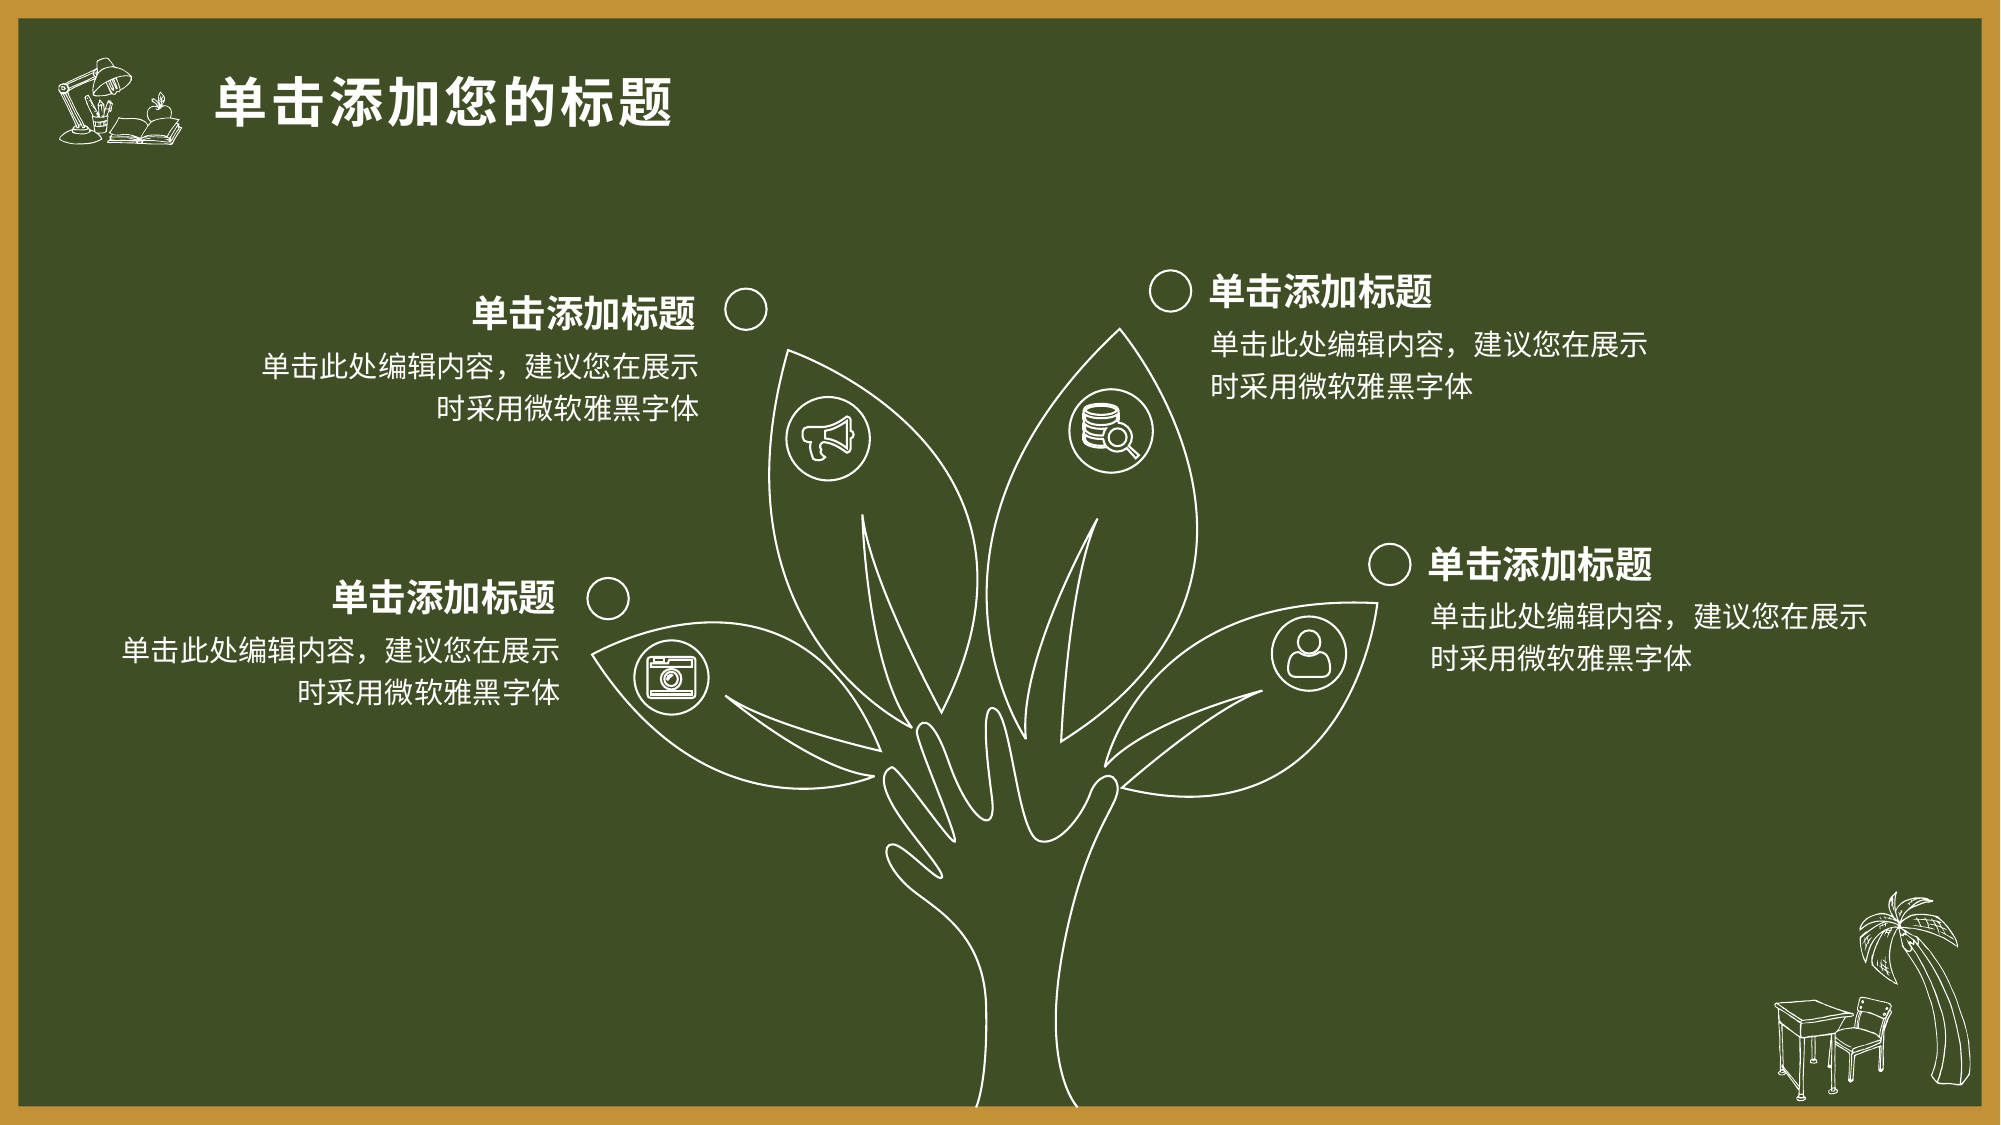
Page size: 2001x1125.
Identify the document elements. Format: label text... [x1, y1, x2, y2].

text_box [646, 655, 697, 700]
text_box [724, 287, 768, 331]
text_box 单击添加标题 [294, 566, 572, 627]
text_box [1103, 601, 1379, 798]
text_box [1068, 388, 1154, 474]
text_box 单击此处编辑内容，建议您在展示时采用微软雅黑字体 [1430, 591, 1881, 675]
text_box [586, 576, 630, 621]
text_box [785, 395, 871, 482]
text_box [985, 327, 1199, 744]
text_box [1287, 629, 1332, 678]
text_box 单击添加标题 [1193, 260, 1471, 321]
text_box [1368, 542, 1412, 587]
text_box [1270, 615, 1348, 692]
text_box 单击添加标题 [434, 282, 711, 342]
text_box [801, 415, 855, 462]
text_box [882, 707, 1119, 1109]
text_box 单击添加标题 [1413, 533, 1690, 594]
text_box 单击此处编辑内容，建议您在展示时采用微软雅黑字体 [106, 625, 561, 709]
text_box [1148, 269, 1193, 313]
text_box [633, 639, 710, 716]
text_box [1082, 402, 1141, 460]
text_box 单击此处编辑内容，建议您在展示时采用微软雅黑字体 [1210, 319, 1662, 402]
text_box [590, 621, 883, 790]
text_box 单击添加您的标题 [198, 60, 772, 141]
text_box 单击此处编辑内容，建议您在展示时采用微软雅黑字体 [253, 341, 700, 424]
text_box [768, 348, 979, 729]
